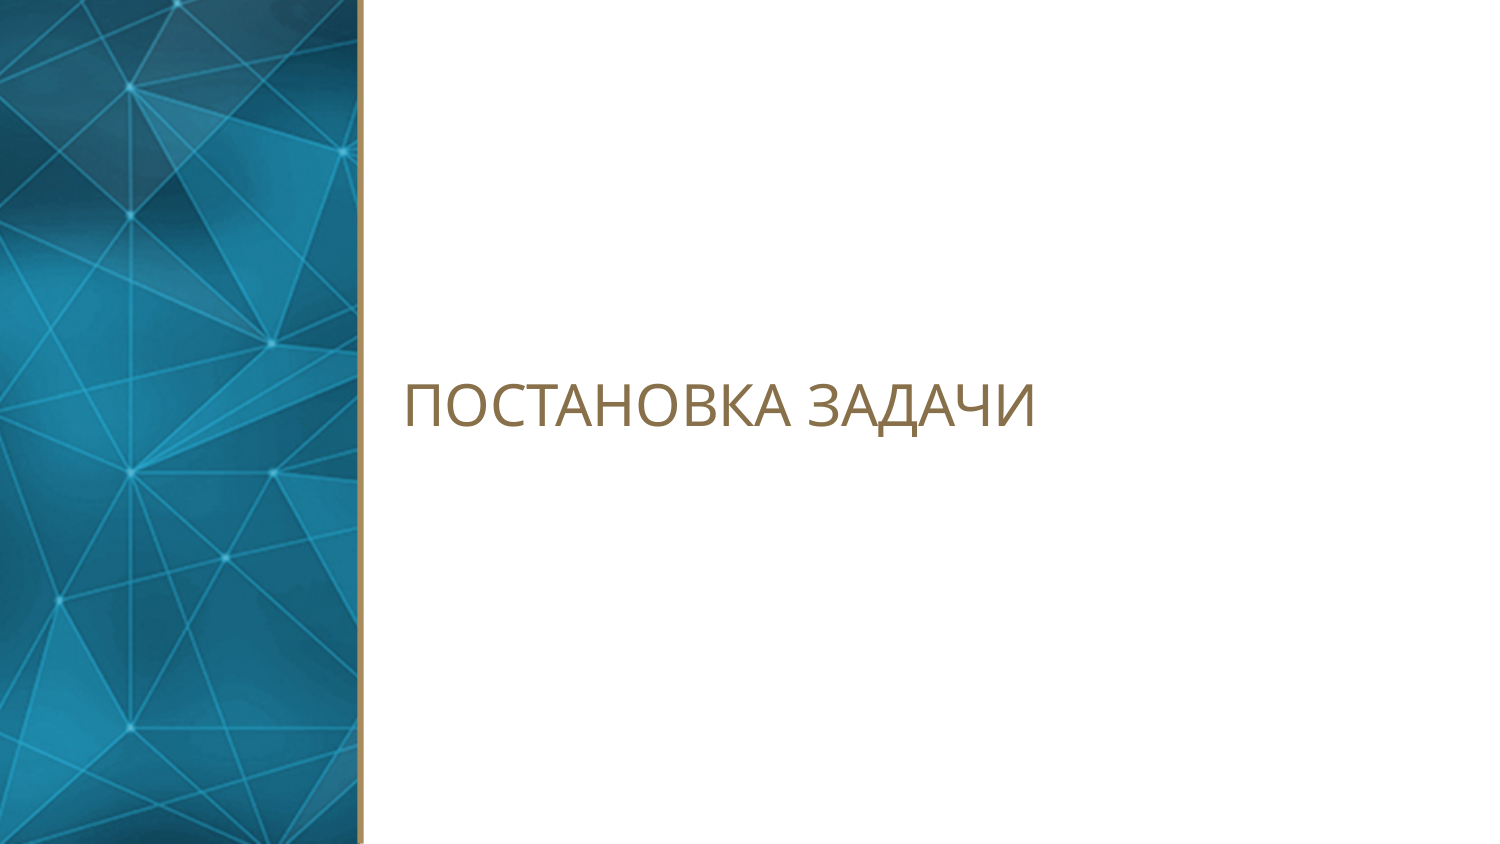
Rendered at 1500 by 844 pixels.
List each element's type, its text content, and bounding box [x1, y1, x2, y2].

picture [0, 0, 357, 844]
title Постановка задачи [387, 136, 1461, 669]
